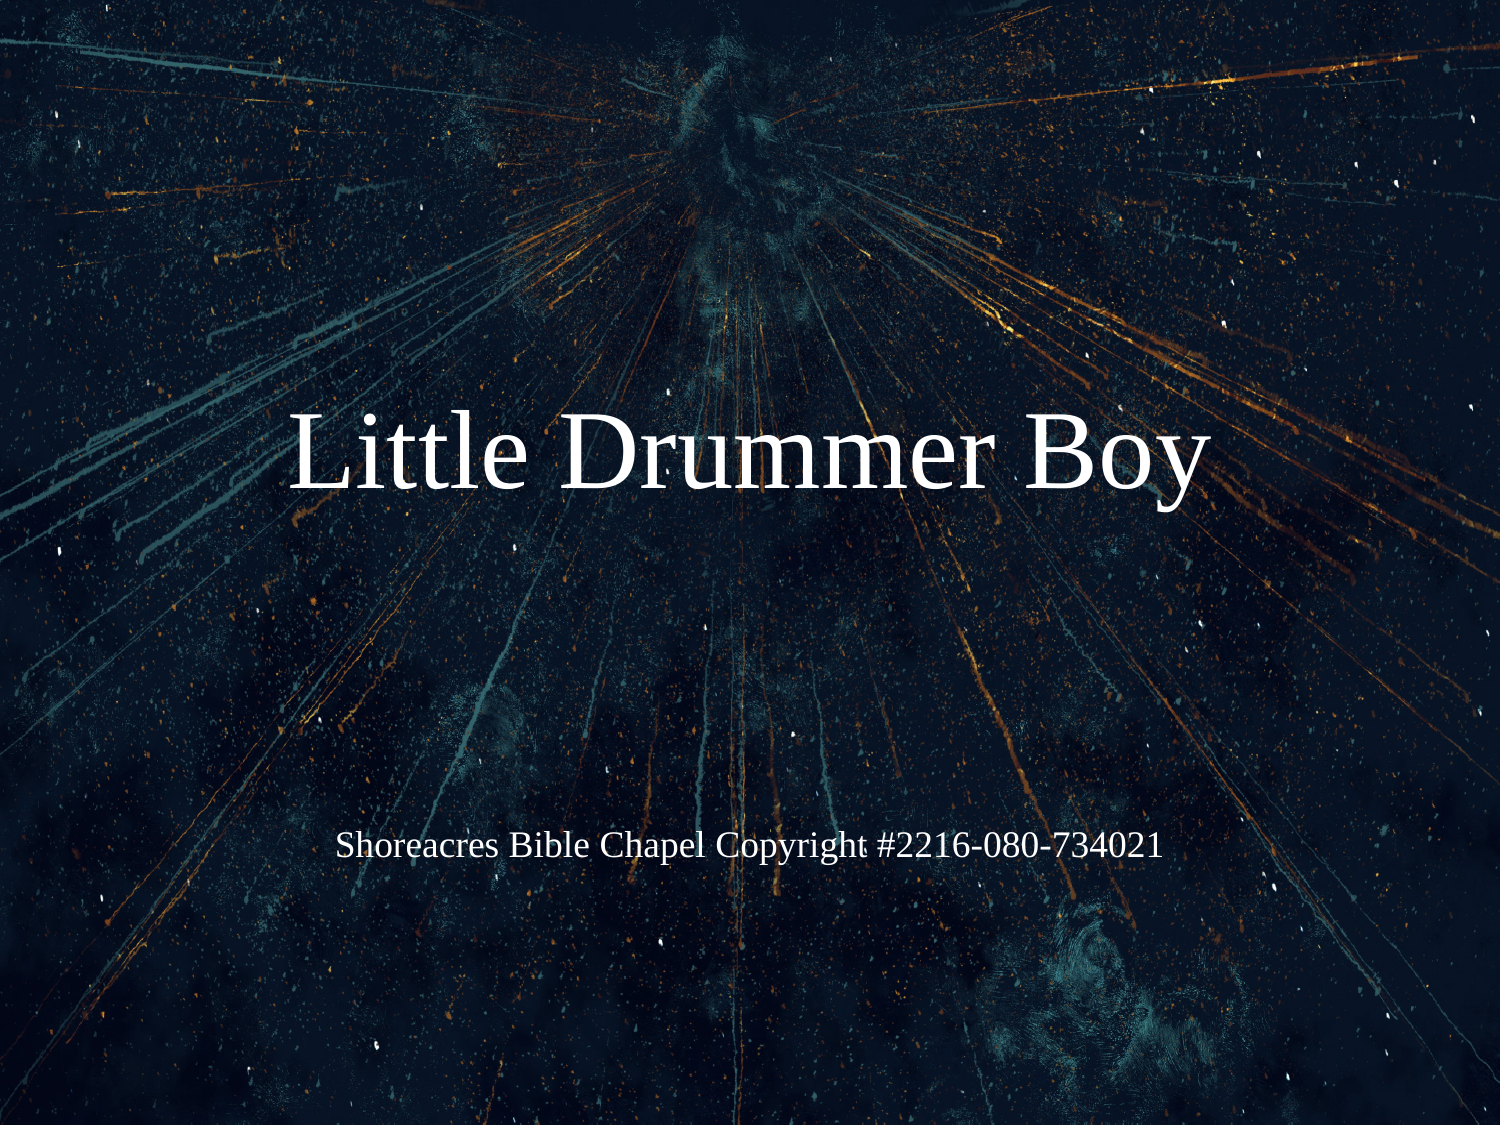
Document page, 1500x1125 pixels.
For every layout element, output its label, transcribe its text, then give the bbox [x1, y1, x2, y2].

title Little Drummer Boy [112, 350, 1388, 538]
picture [0, 0, 1500, 1125]
subtitle Shoreacres Bible Chapel Copyright #2216-080-734021 [225, 812, 1275, 1100]
